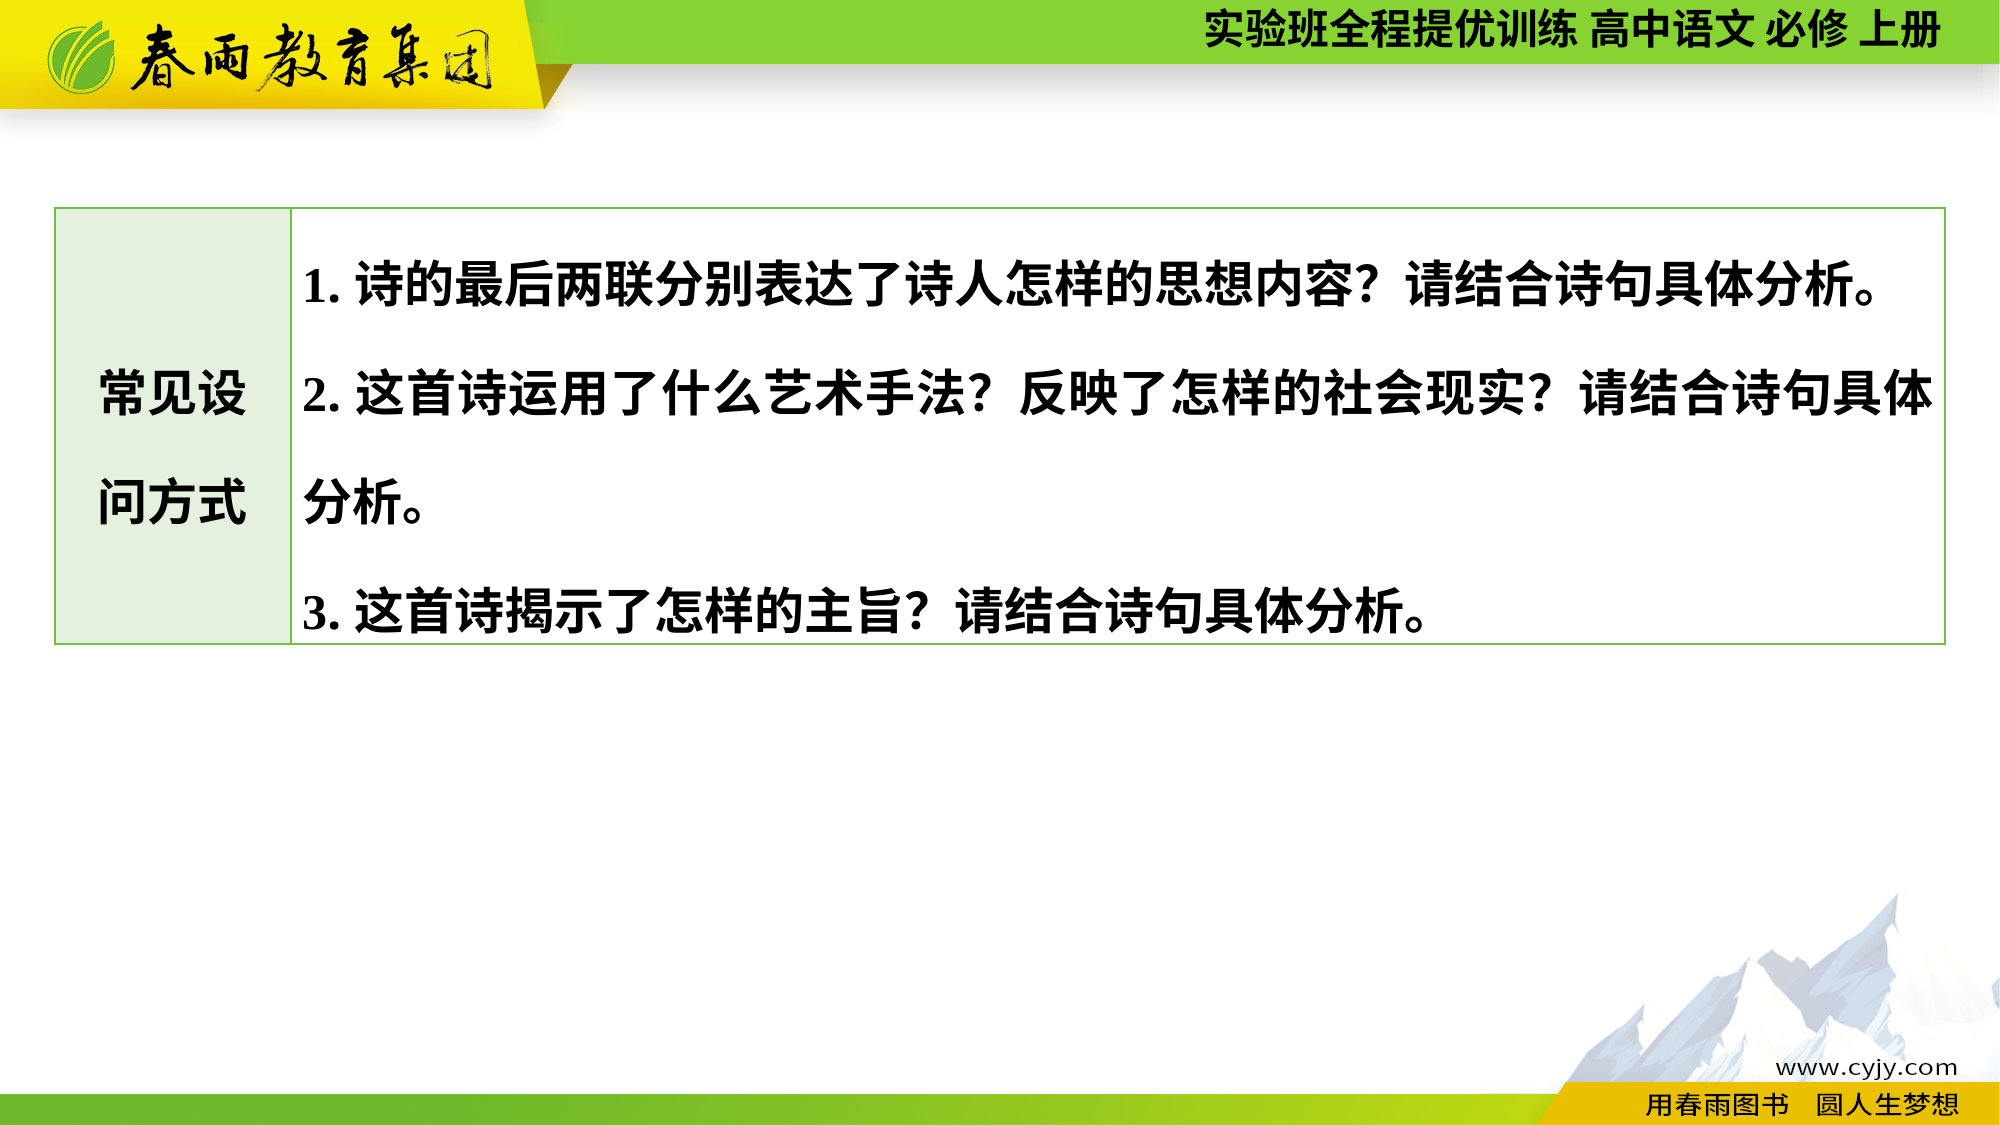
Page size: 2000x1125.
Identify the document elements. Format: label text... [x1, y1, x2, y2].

table_header 1.诗的最后两联分别表达了诗人怎样的思想内容？请结合诗句具体分析。 2.这首诗运用了什么艺术手法？反映了怎样的社会现实？请结合诗句具体分析。 3.这首诗揭示了怎样的主旨？请结合诗句具体分析。 [292, 209, 1944, 643]
picture [0, 0, 2000, 1125]
table_header 常见设 问方式 [56, 209, 290, 643]
